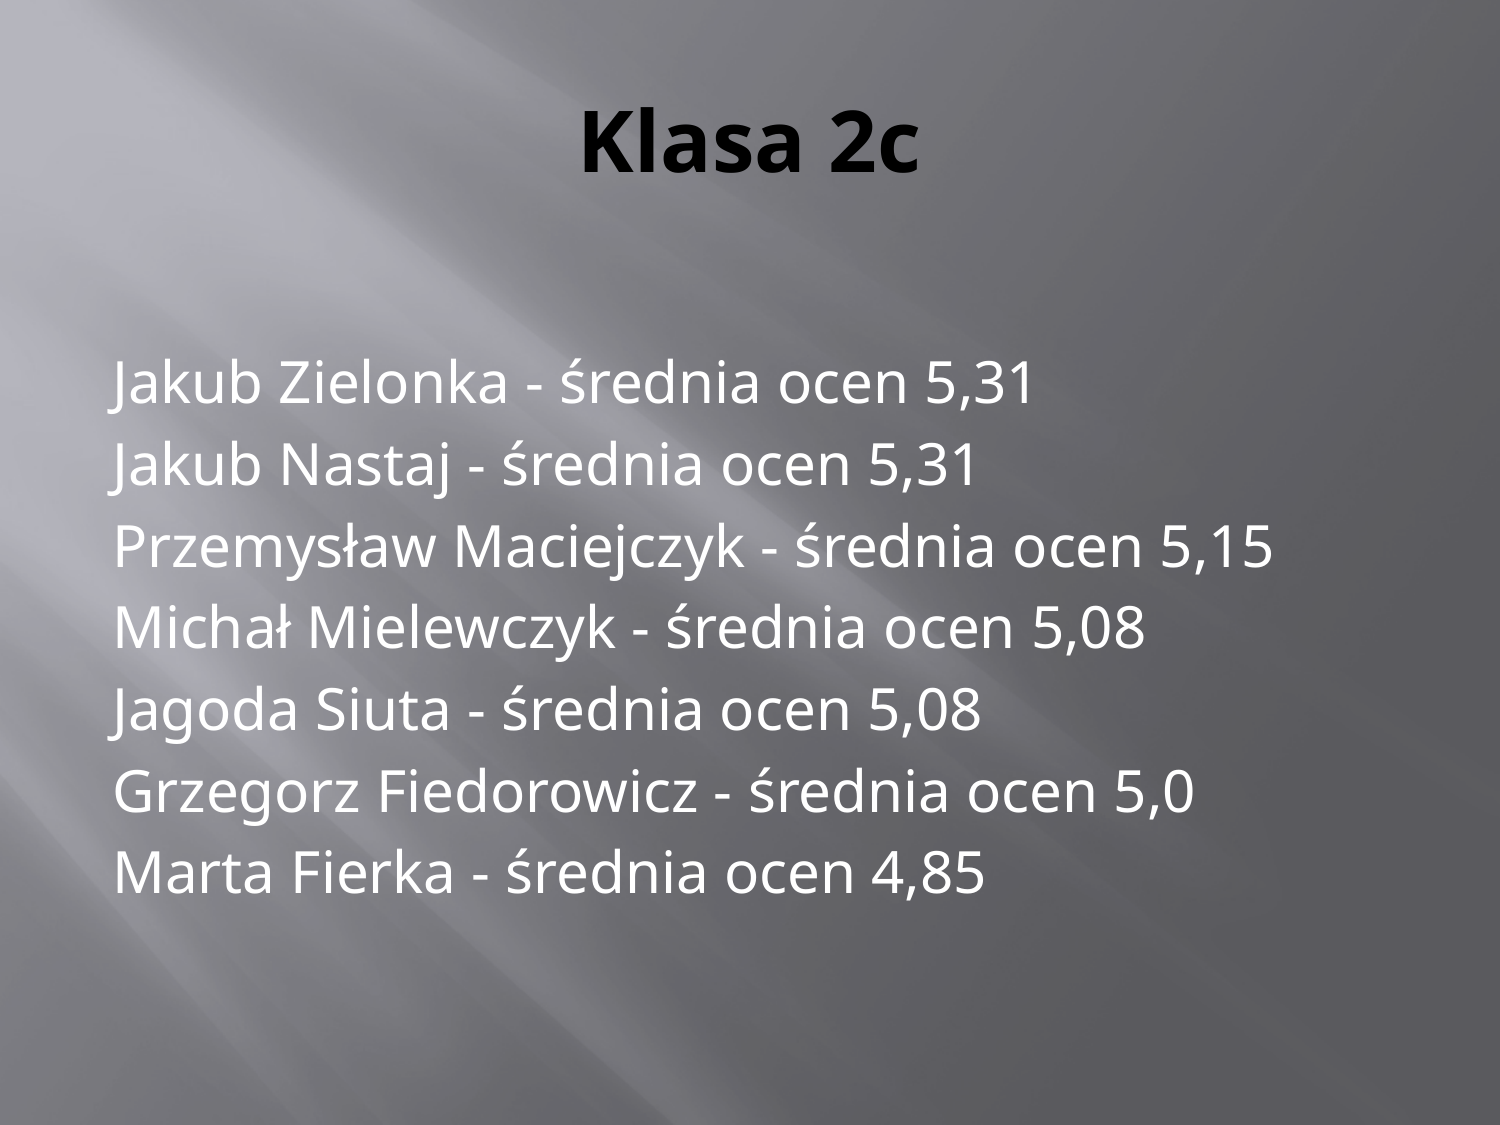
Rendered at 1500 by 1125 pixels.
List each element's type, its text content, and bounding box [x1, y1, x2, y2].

list Jakub Zielonka - średnia ocen 5,31 Jakub Nastaj - średnia ocen 5,31 Przemysław Maciejczyk - średnia ocen 5,15 Michał Mielewczyk - średnia ocen 5,08 Jagoda Siuta - średnia ocen 5,08 Grzegorz Fiedorowicz - średnia ocen 5,0 Marta Fierka - średnia ocen 4,85 [75, 338, 1425, 1035]
title Klasa 2c [75, 45, 1425, 233]
